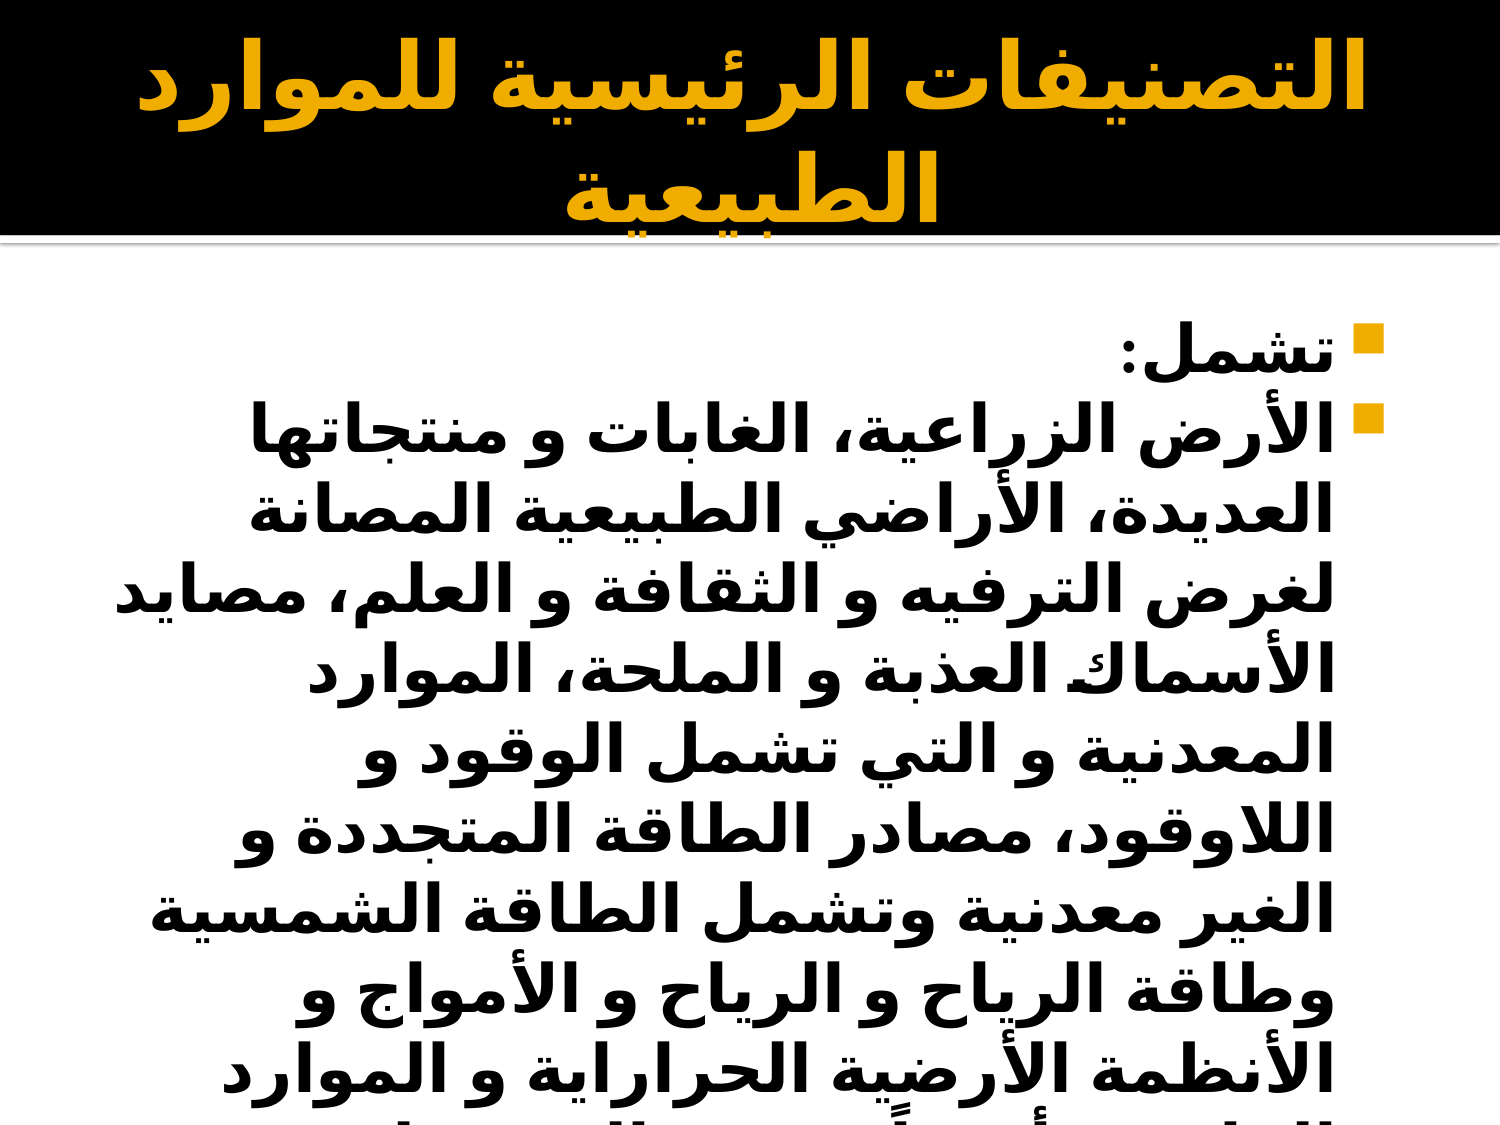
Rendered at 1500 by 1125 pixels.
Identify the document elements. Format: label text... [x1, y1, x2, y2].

list تشمل: الأرض الزراعية، الغابات و منتجاتها العديدة، الأراضي الطبيعية المصانة لغرض الترفيه و الثقافة و العلم، مصايد الأسماك العذبة و الملحة، الموارد المعدنية و التي تشمل الوقود و اللاوقود، مصادر الطاقة المتجددة و الغير معدنية وتشمل الطاقة الشمسية وطاقة الرياح و الرياح و الأمواج و الأنظمة الأرضية الحراراية و الموارد المائية و أخيراً مقدرة البيئة على إستيعاب المخلفات الصناعية وغيرها بجميع أنواعها. [75, 291, 1425, 1050]
title التصنيفات الرئيسية للموارد الطبيعية [75, 25, 1425, 231]
